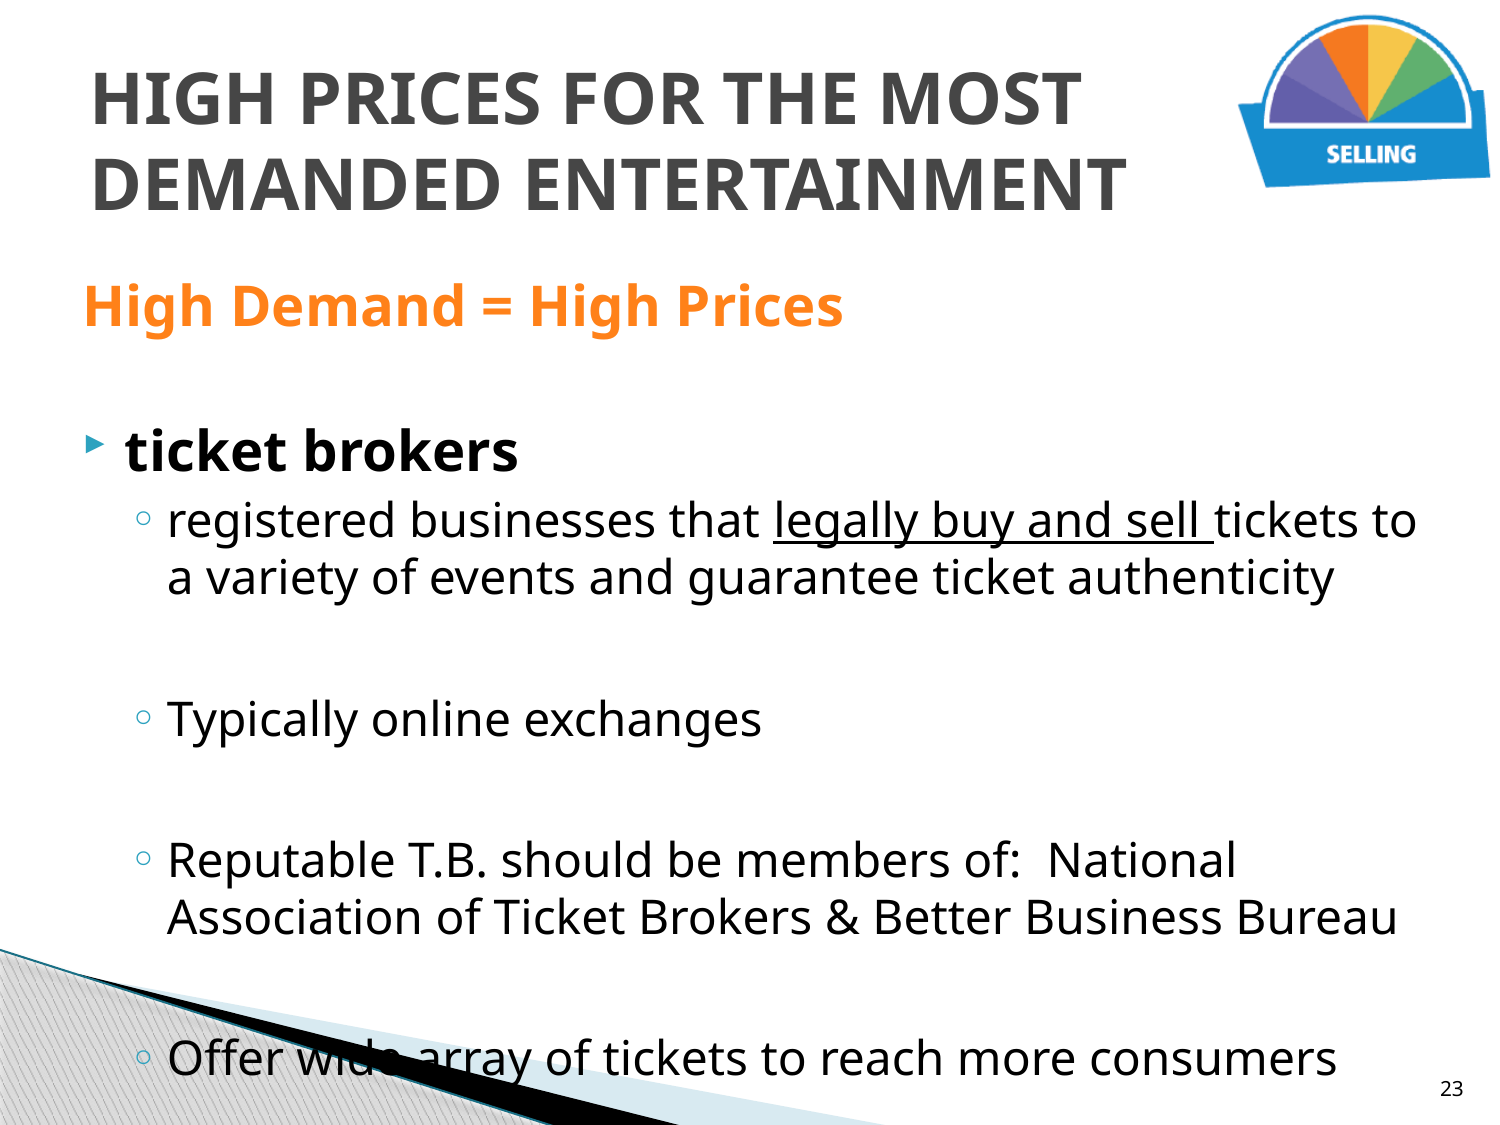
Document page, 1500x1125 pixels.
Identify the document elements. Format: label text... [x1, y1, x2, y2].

list High Demand = High Prices ticket brokers registered businesses that legally buy and sell tickets to a variety of events and guarantee ticket authenticity Typically online exchanges Reputable T.B. should be members of: National Association of Ticket Brokers & Better Business Bureau Offer wide array of tickets to reach more consumers [50, 262, 1463, 1050]
picture [1224, 0, 1500, 205]
slide_number 23 [1418, 1051, 1479, 1112]
title HIGH PRICES FOR THE MOST DEMANDED ENTERTAINMENT [75, 45, 1425, 233]
